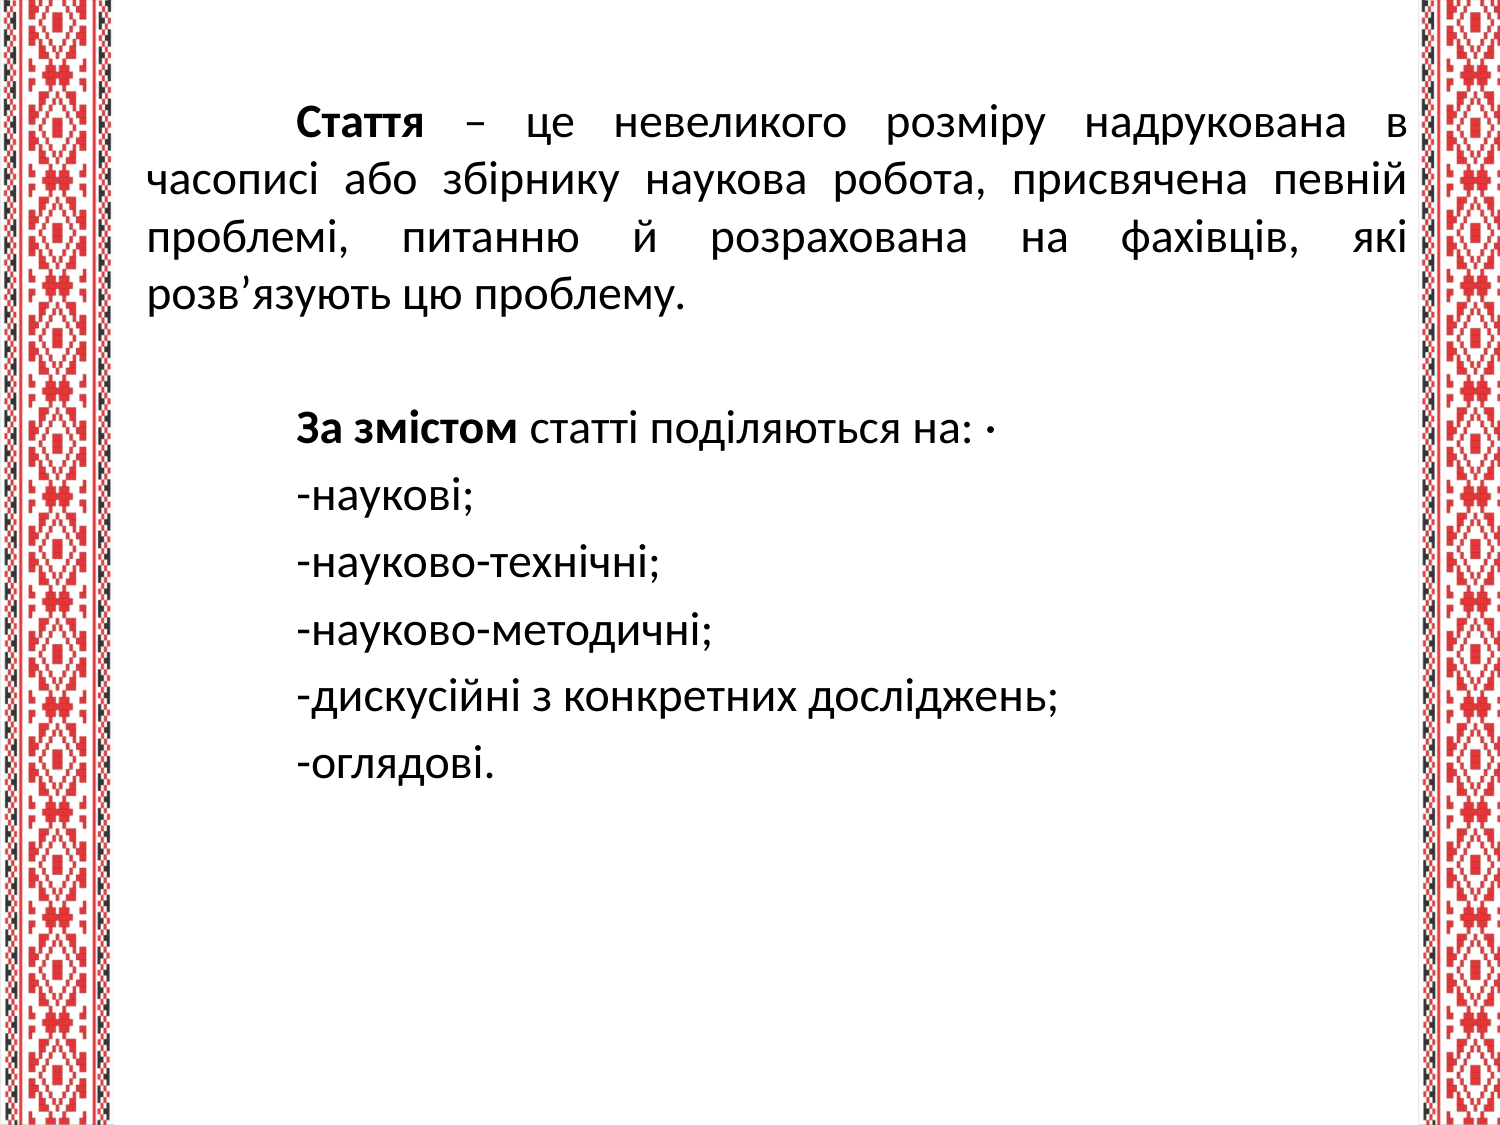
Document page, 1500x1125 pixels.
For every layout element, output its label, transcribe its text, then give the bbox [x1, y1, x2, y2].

list Стаття – це невеликого розміру надрукована в часописі або збірнику наукова робота, присвячена певній проблемі, питанню й розрахована на фахівців, які розв’язують цю проблему. За змістом статті поділяються на: · -наукові; -науково-технічні; -науково-методичні; -дискусійні з конкретних досліджень; -оглядові. [114, 82, 1418, 1005]
picture [0, 1, 620, 1124]
picture [911, 1, 1500, 1124]
